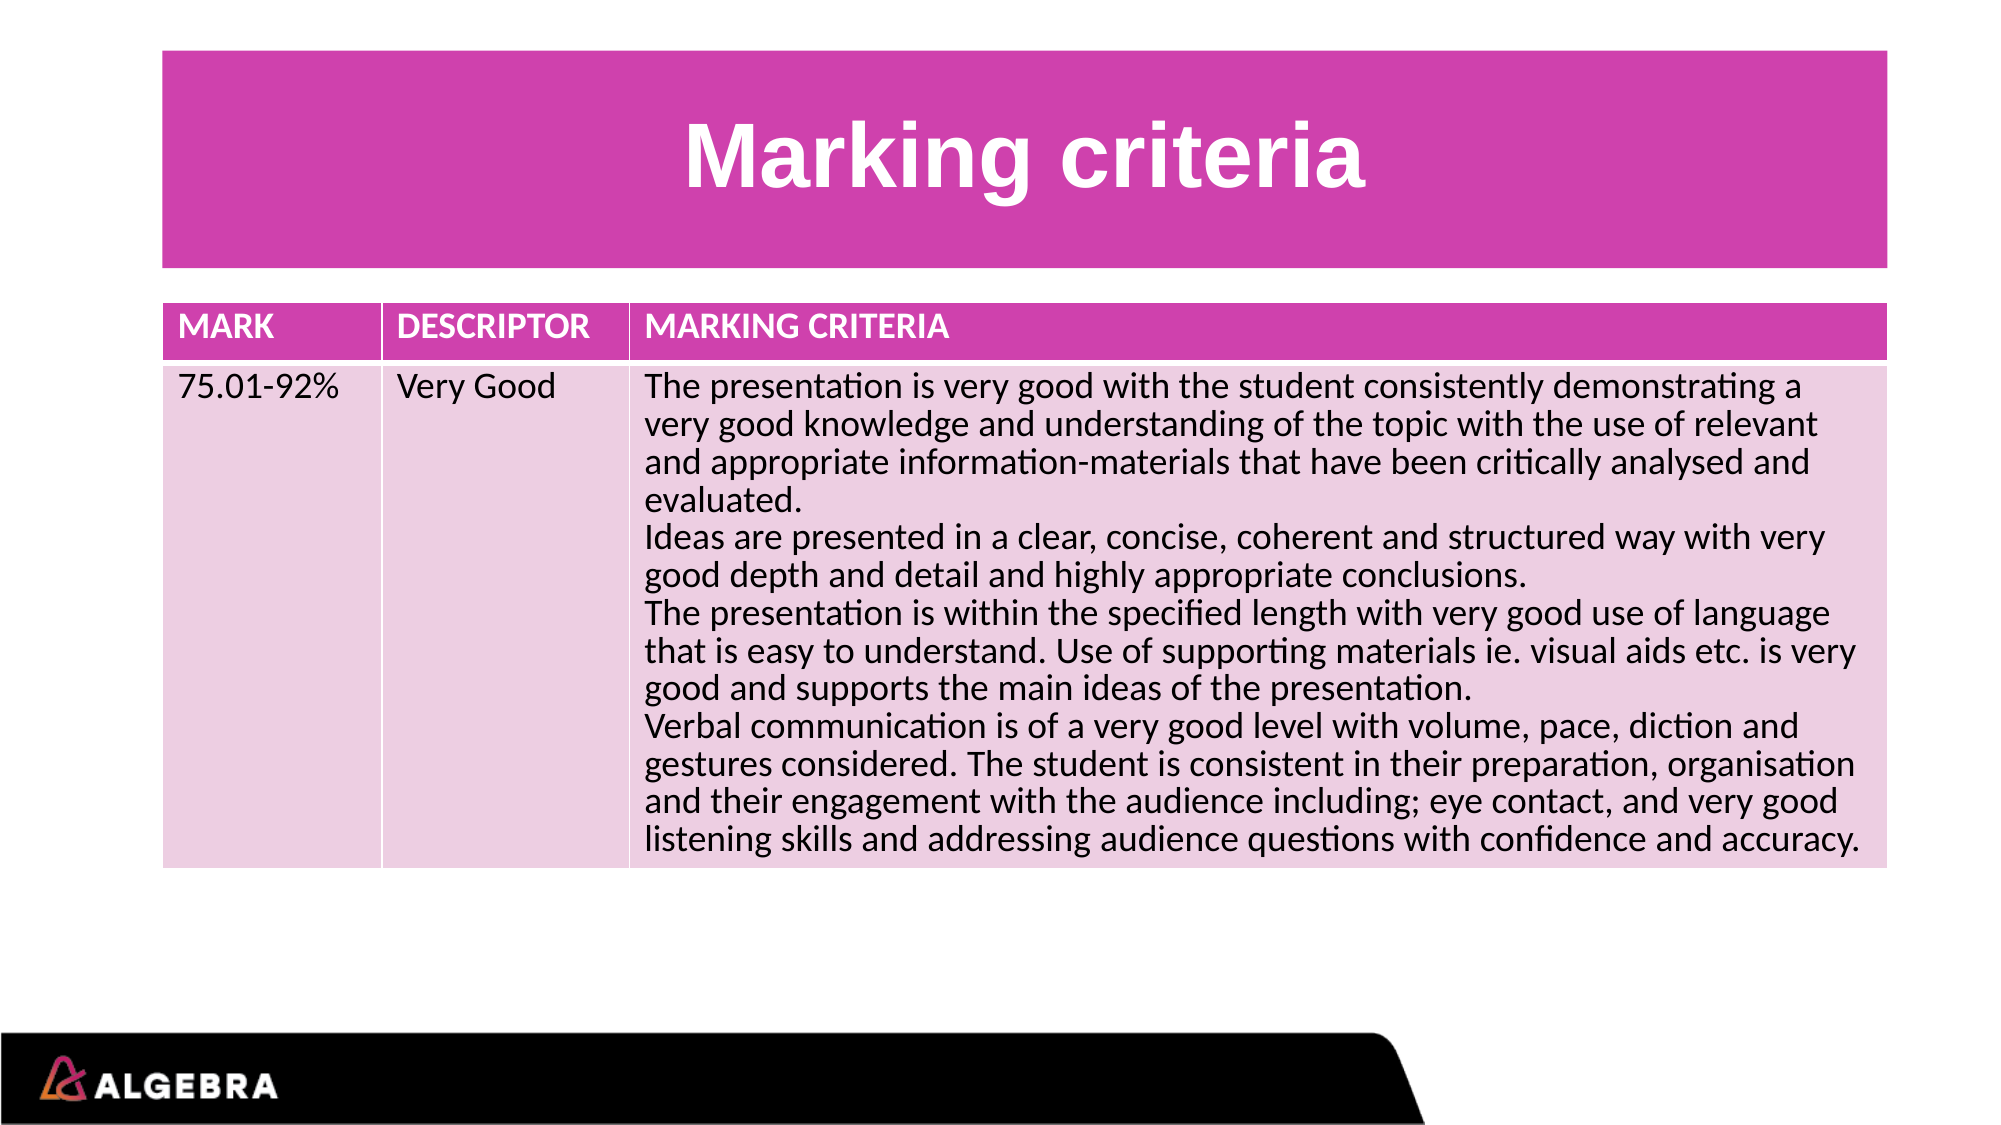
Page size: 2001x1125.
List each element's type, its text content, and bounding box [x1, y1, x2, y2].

table_header MARK [163, 303, 381, 360]
table_cell Very Good [383, 366, 629, 868]
text_box Marking criteria [162, 50, 1888, 269]
table_cell The presentation is very good with the student consistently demonstrating a very good knowledge and understanding of the topic with the use of relevant and appropriate information-materials that have been critically analysed and evaluated. Ideas are presented in a clear, concise, coherent and structured way with very good depth and detail and highly appropriate conclusions. The presentation is within the specified length with very good use of language that is easy to understand. Use of supporting materials ie. visual aids etc. is very good and supports the main ideas of the presentation. Verbal communication is of a very good level with volume, pace, diction and gestures considered. The student is consistent in their preparation, organisation and their engagement with the audience including; eye contact, and very good listening skills and addressing audience questions with confidence and accuracy. [630, 366, 1887, 868]
table_header MARKING CRITERIA [630, 303, 1887, 360]
table_cell 75.01-92% [163, 366, 381, 868]
table_header DESCRIPTOR [383, 303, 629, 360]
picture [0, 1032, 1425, 1125]
